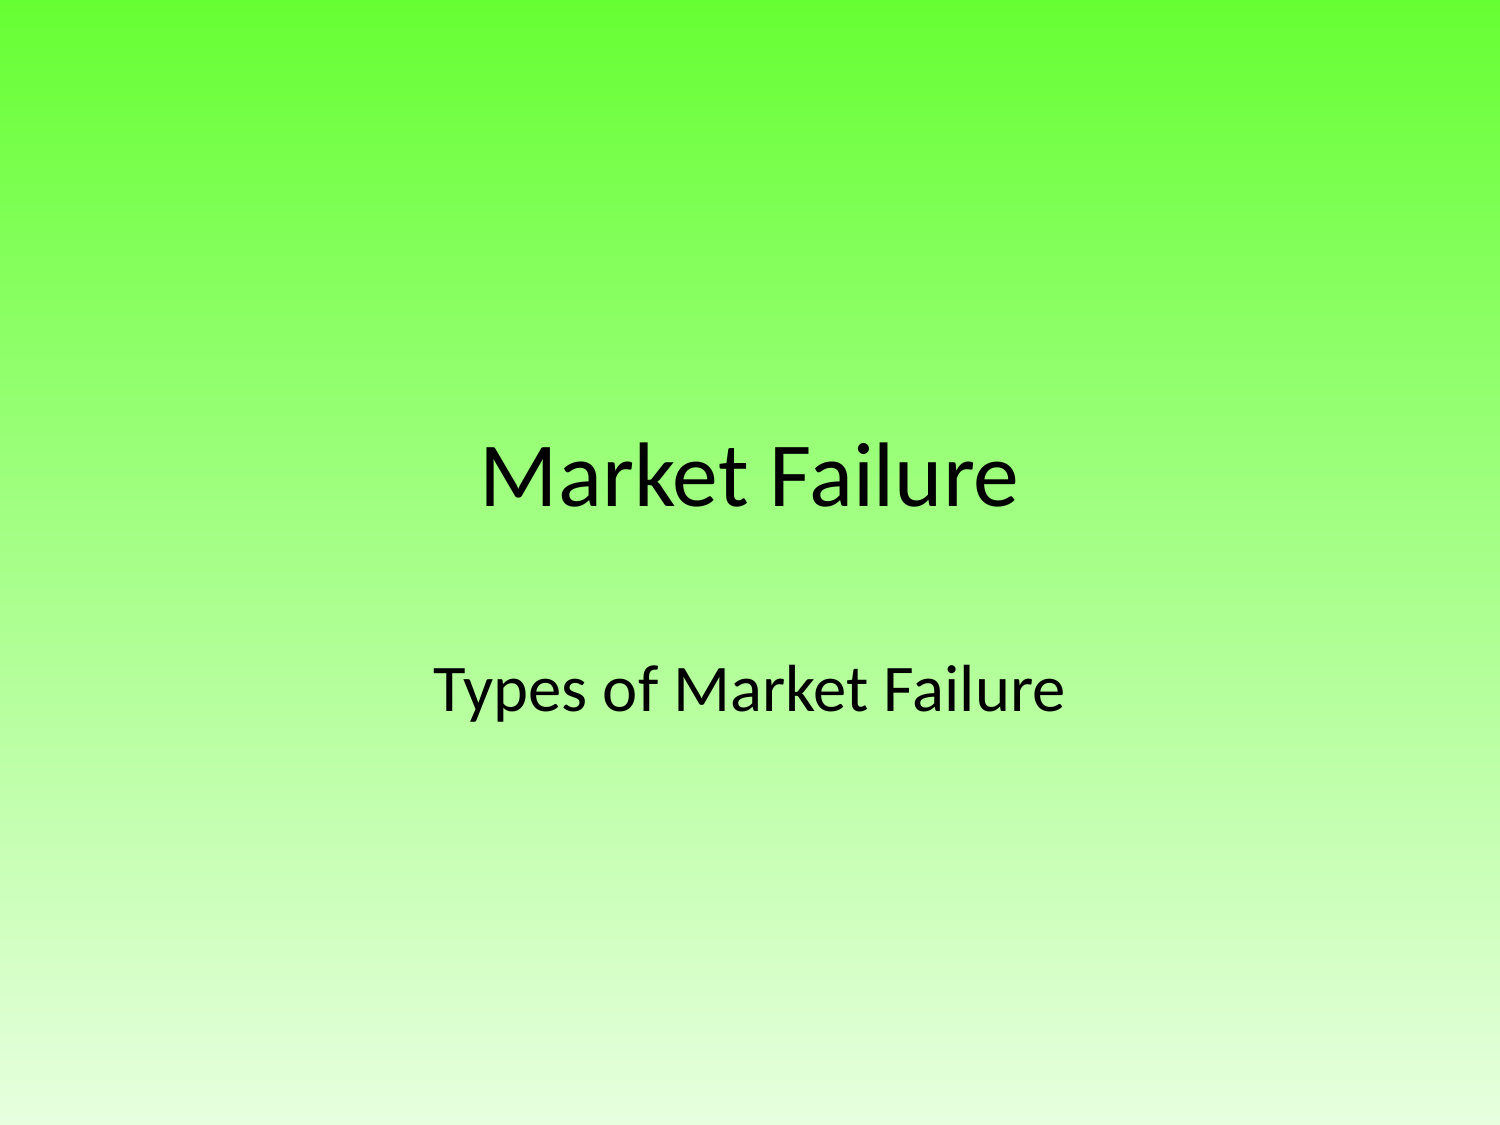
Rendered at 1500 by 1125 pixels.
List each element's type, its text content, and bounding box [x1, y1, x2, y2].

title Market Failure [112, 349, 1388, 591]
subtitle Types of Market Failure [225, 637, 1275, 925]
